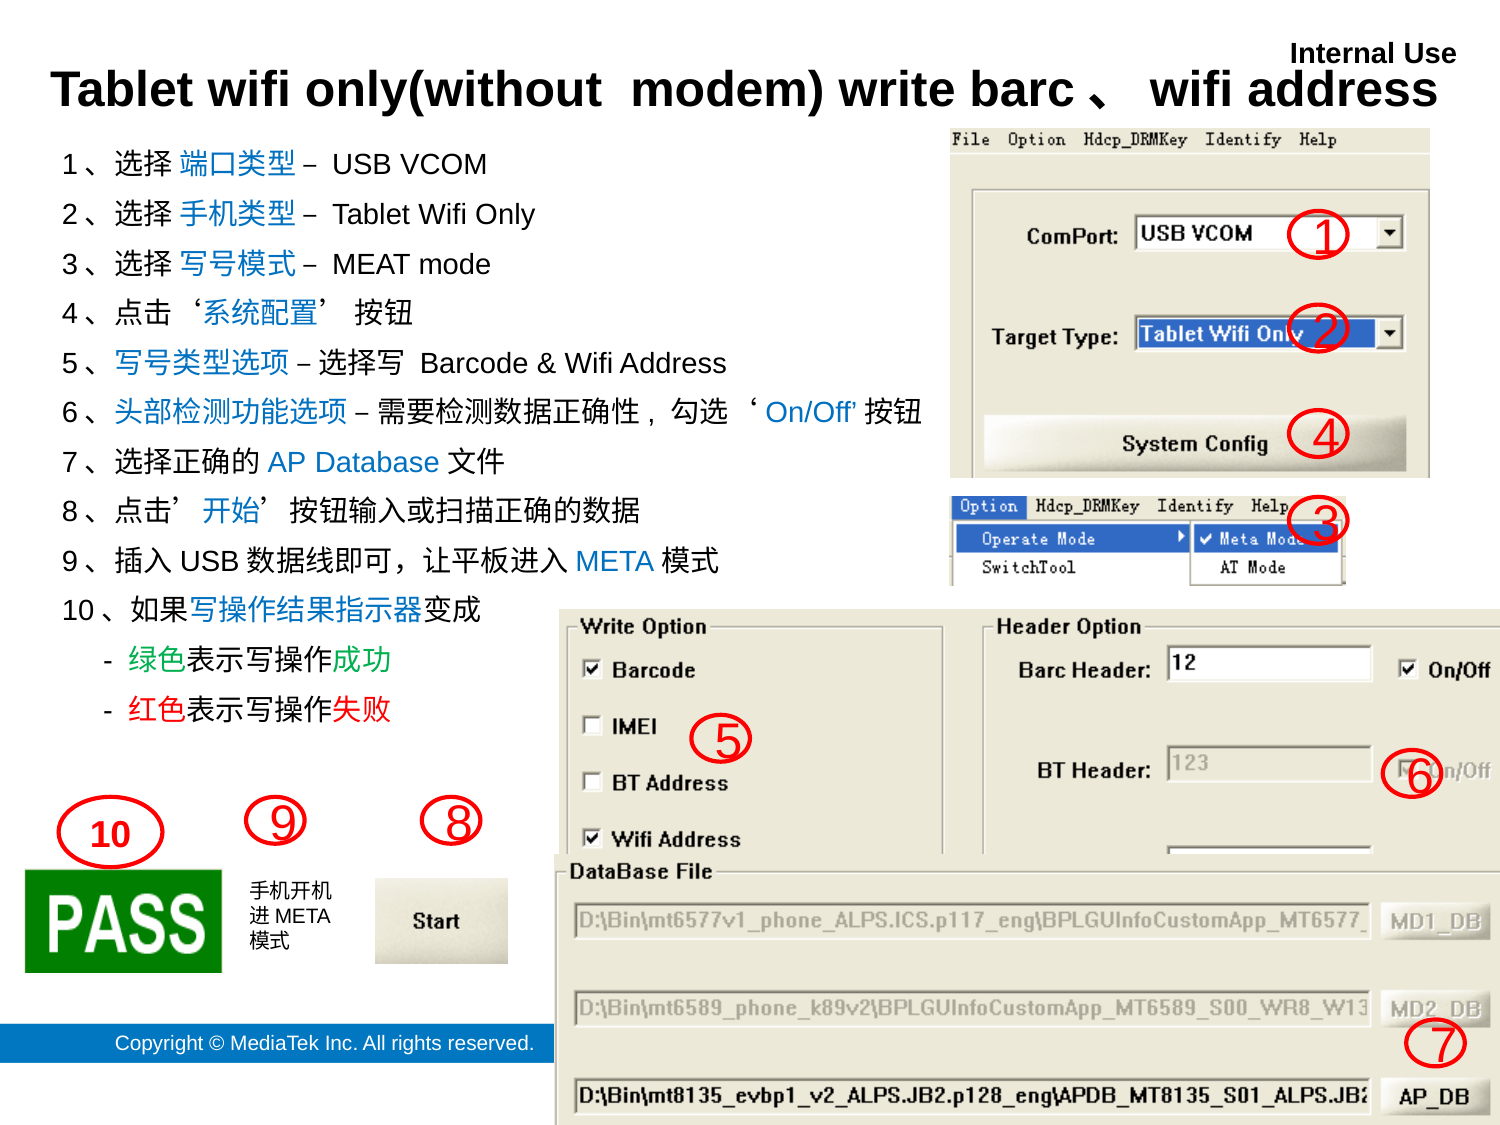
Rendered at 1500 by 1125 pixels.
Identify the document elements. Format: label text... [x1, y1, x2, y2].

footer Copyright © MediaTek Inc. All rights reserved. [99, 1022, 549, 1090]
picture [0, 1023, 99, 1063]
text_box 9 [243, 794, 307, 846]
text_box 8 [419, 794, 483, 846]
text_box 手机开机进META 模式 [234, 870, 352, 960]
picture [374, 878, 509, 964]
picture [949, 128, 1430, 478]
title Tablet wifi only(without modem) write barc、wifi address [34, 32, 1489, 141]
text_box 10 [56, 794, 165, 866]
picture [554, 609, 1500, 1125]
picture [948, 496, 1347, 587]
picture [24, 867, 223, 973]
list 1、选择 端口类型 – USB VCOM 2、选择 手机类型 – Tablet Wifi Only 3、选择 写号模式 – MEAT mode 4、点击‘系统配置’ 按钮 5、写号类型选项 – 选择写 Barcode & Wifi Address 6、头部检测功能选项 – 需要检测数据正确性, 勾选‘On/Off’按钮 7、选择正确的AP Database文件 8、点击’开始’按钮输入或扫描正确的数据 9、插入USB数据线即可，让平板进入META模式 10、如果写操作结果指示器变成 - 绿色表示写操作成功 - 红色表示写操作失败 [46, 138, 1500, 996]
